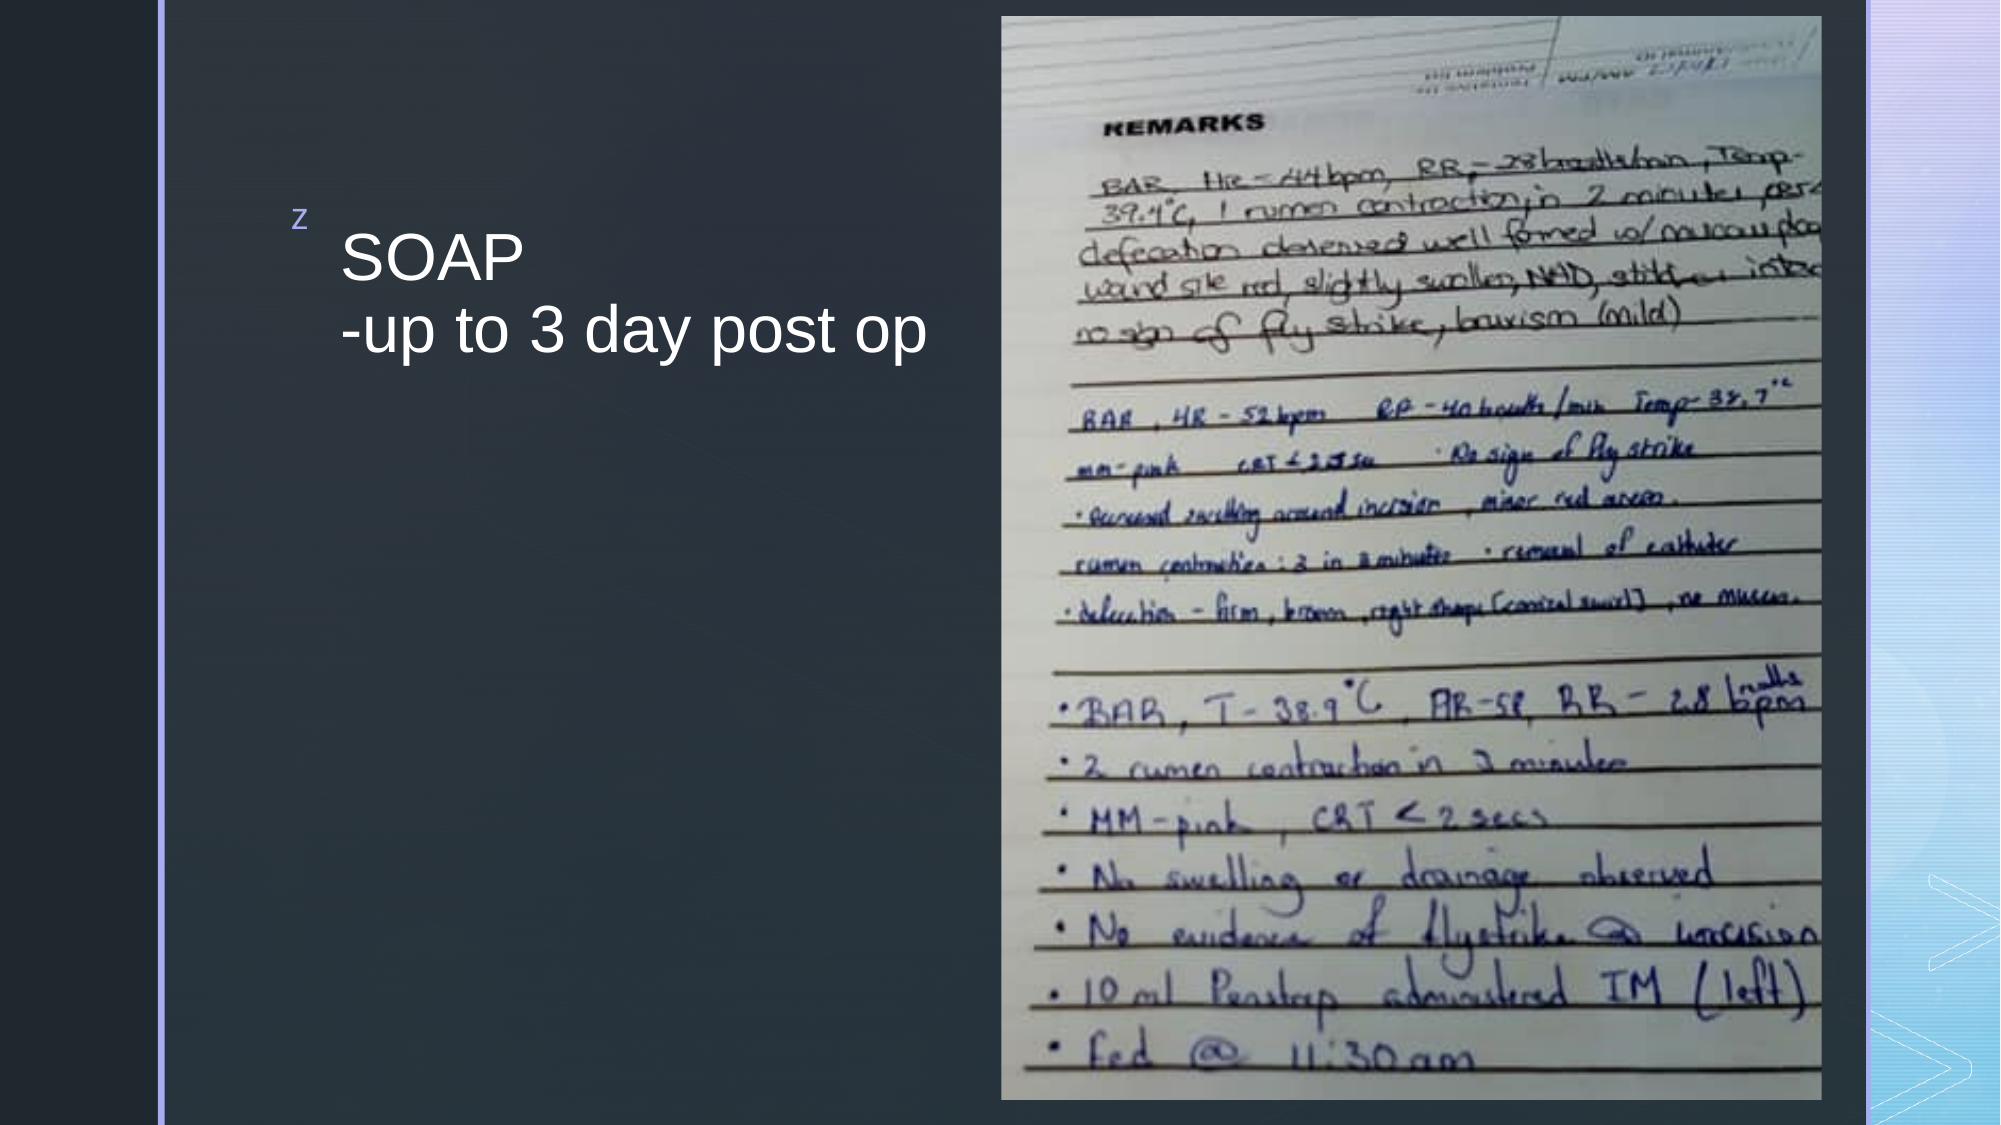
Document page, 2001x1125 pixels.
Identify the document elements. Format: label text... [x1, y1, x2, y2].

title SOAP -up to 3 day post op [325, 62, 978, 375]
picture [1001, 16, 1822, 1100]
picture [1871, 0, 2001, 1125]
